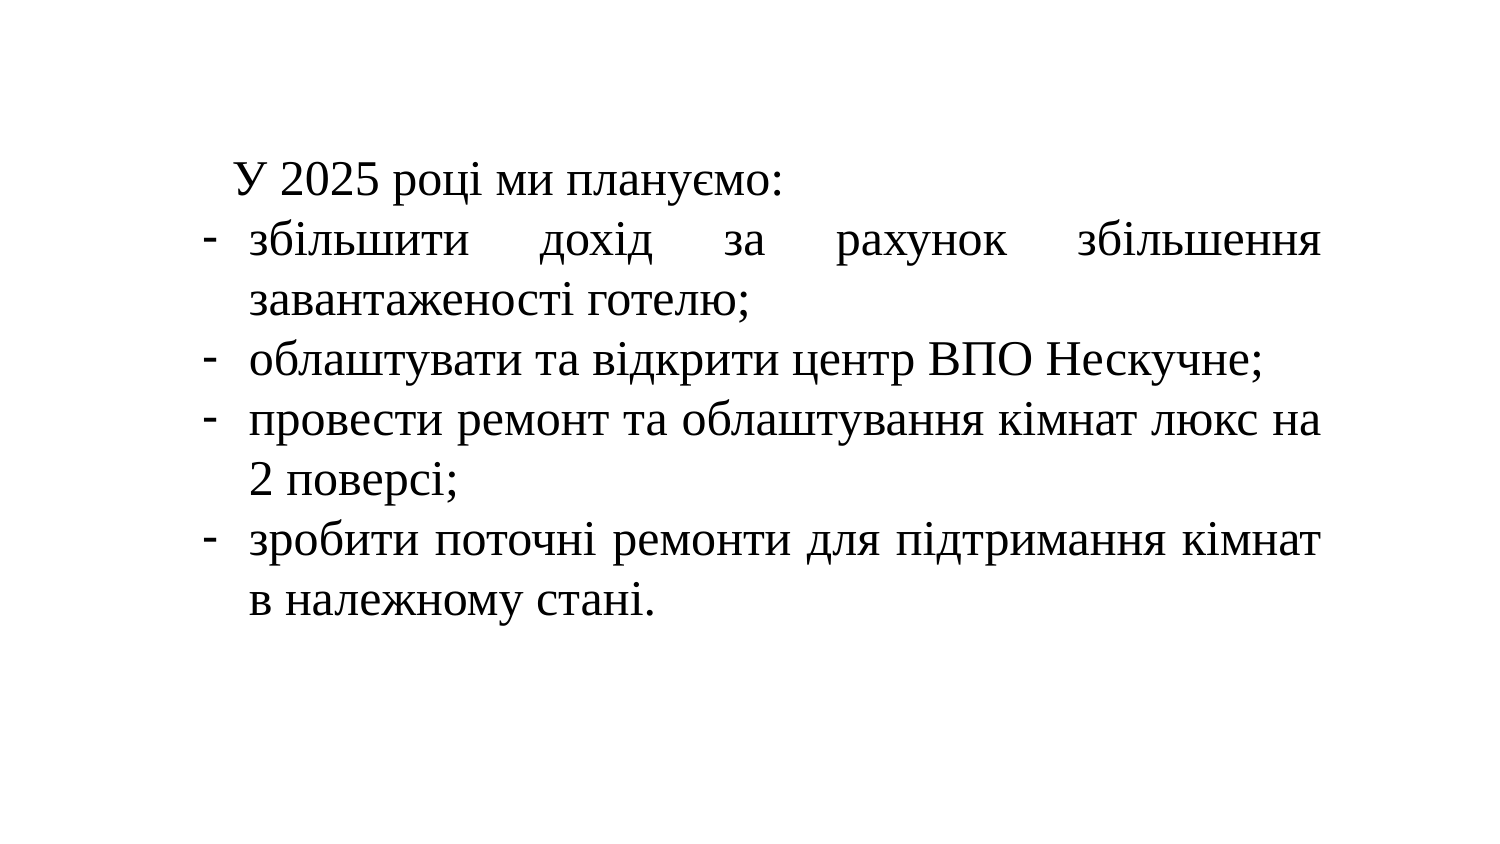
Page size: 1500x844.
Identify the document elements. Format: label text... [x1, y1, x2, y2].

text_box У 2025 році ми плануємо: збільшити дохід за рахунок збільшення завантаженості готелю; облаштувати та відкрити центр ВПО Нескучне; провести ремонт та облаштування кімнат люкс на 2 поверсі; зробити поточні ремонти для підтримання кімнат в належному стані. [179, 93, 1337, 734]
